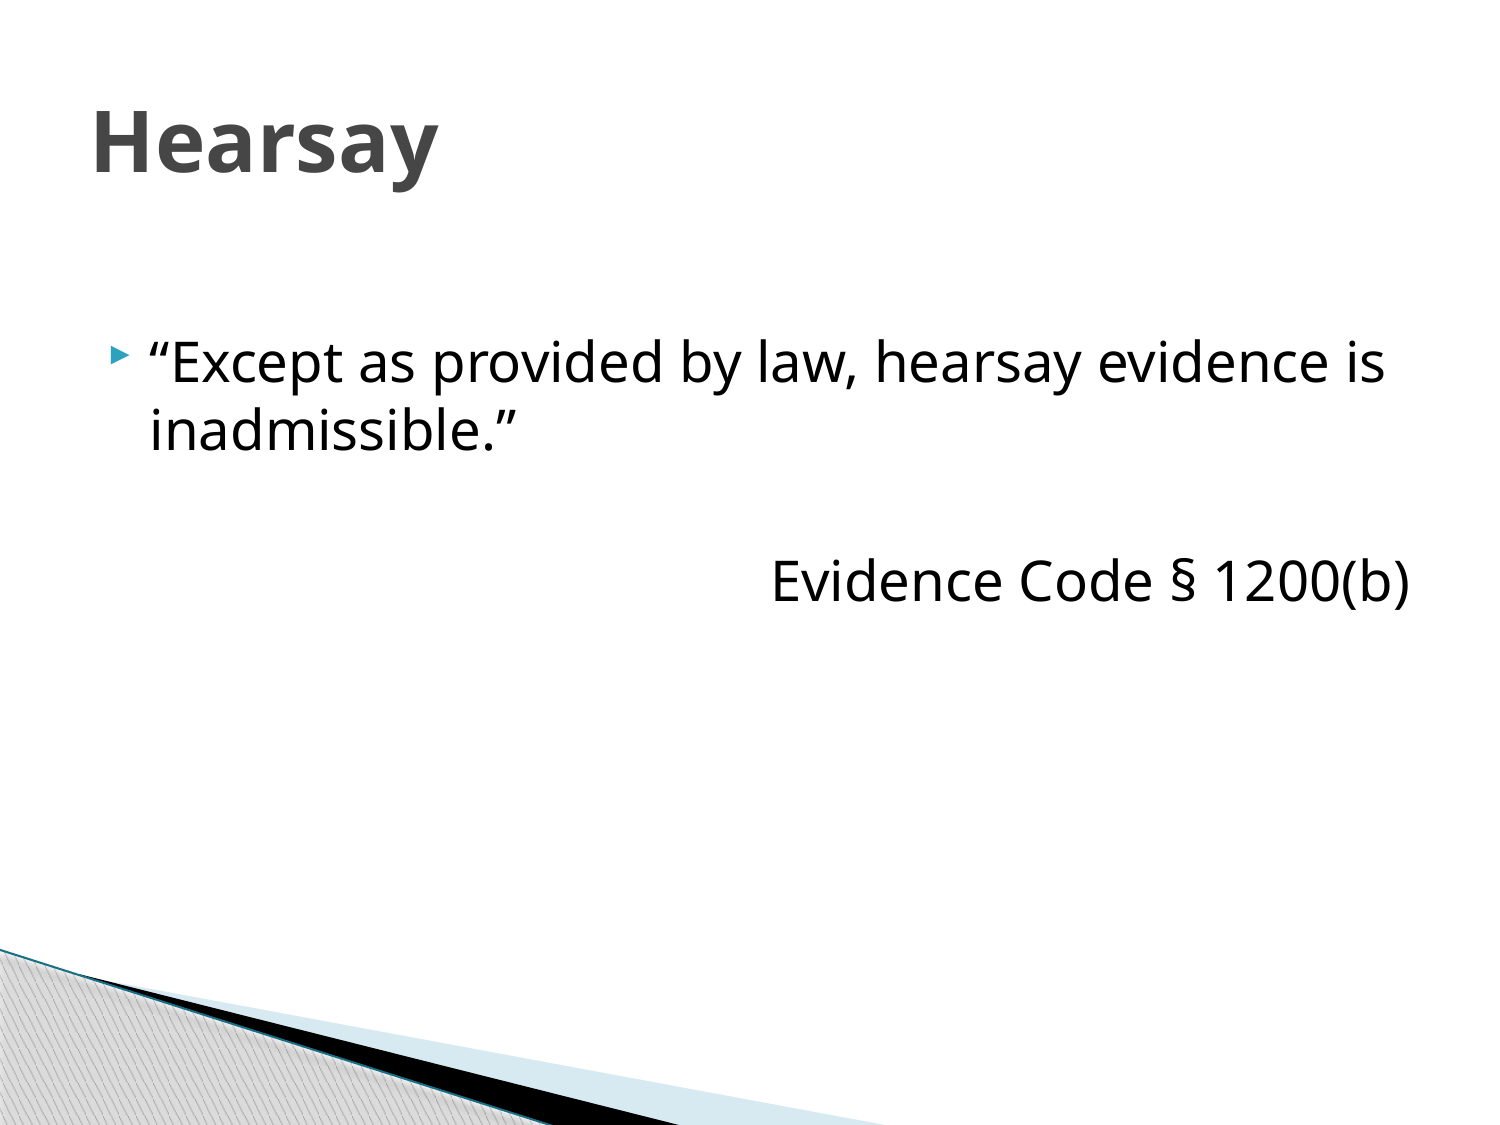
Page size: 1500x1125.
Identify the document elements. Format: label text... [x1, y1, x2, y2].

list “Except as provided by law, hearsay evidence is inadmissible.” Evidence Code § 1200(b) [75, 243, 1425, 986]
title Hearsay [75, 45, 1425, 233]
